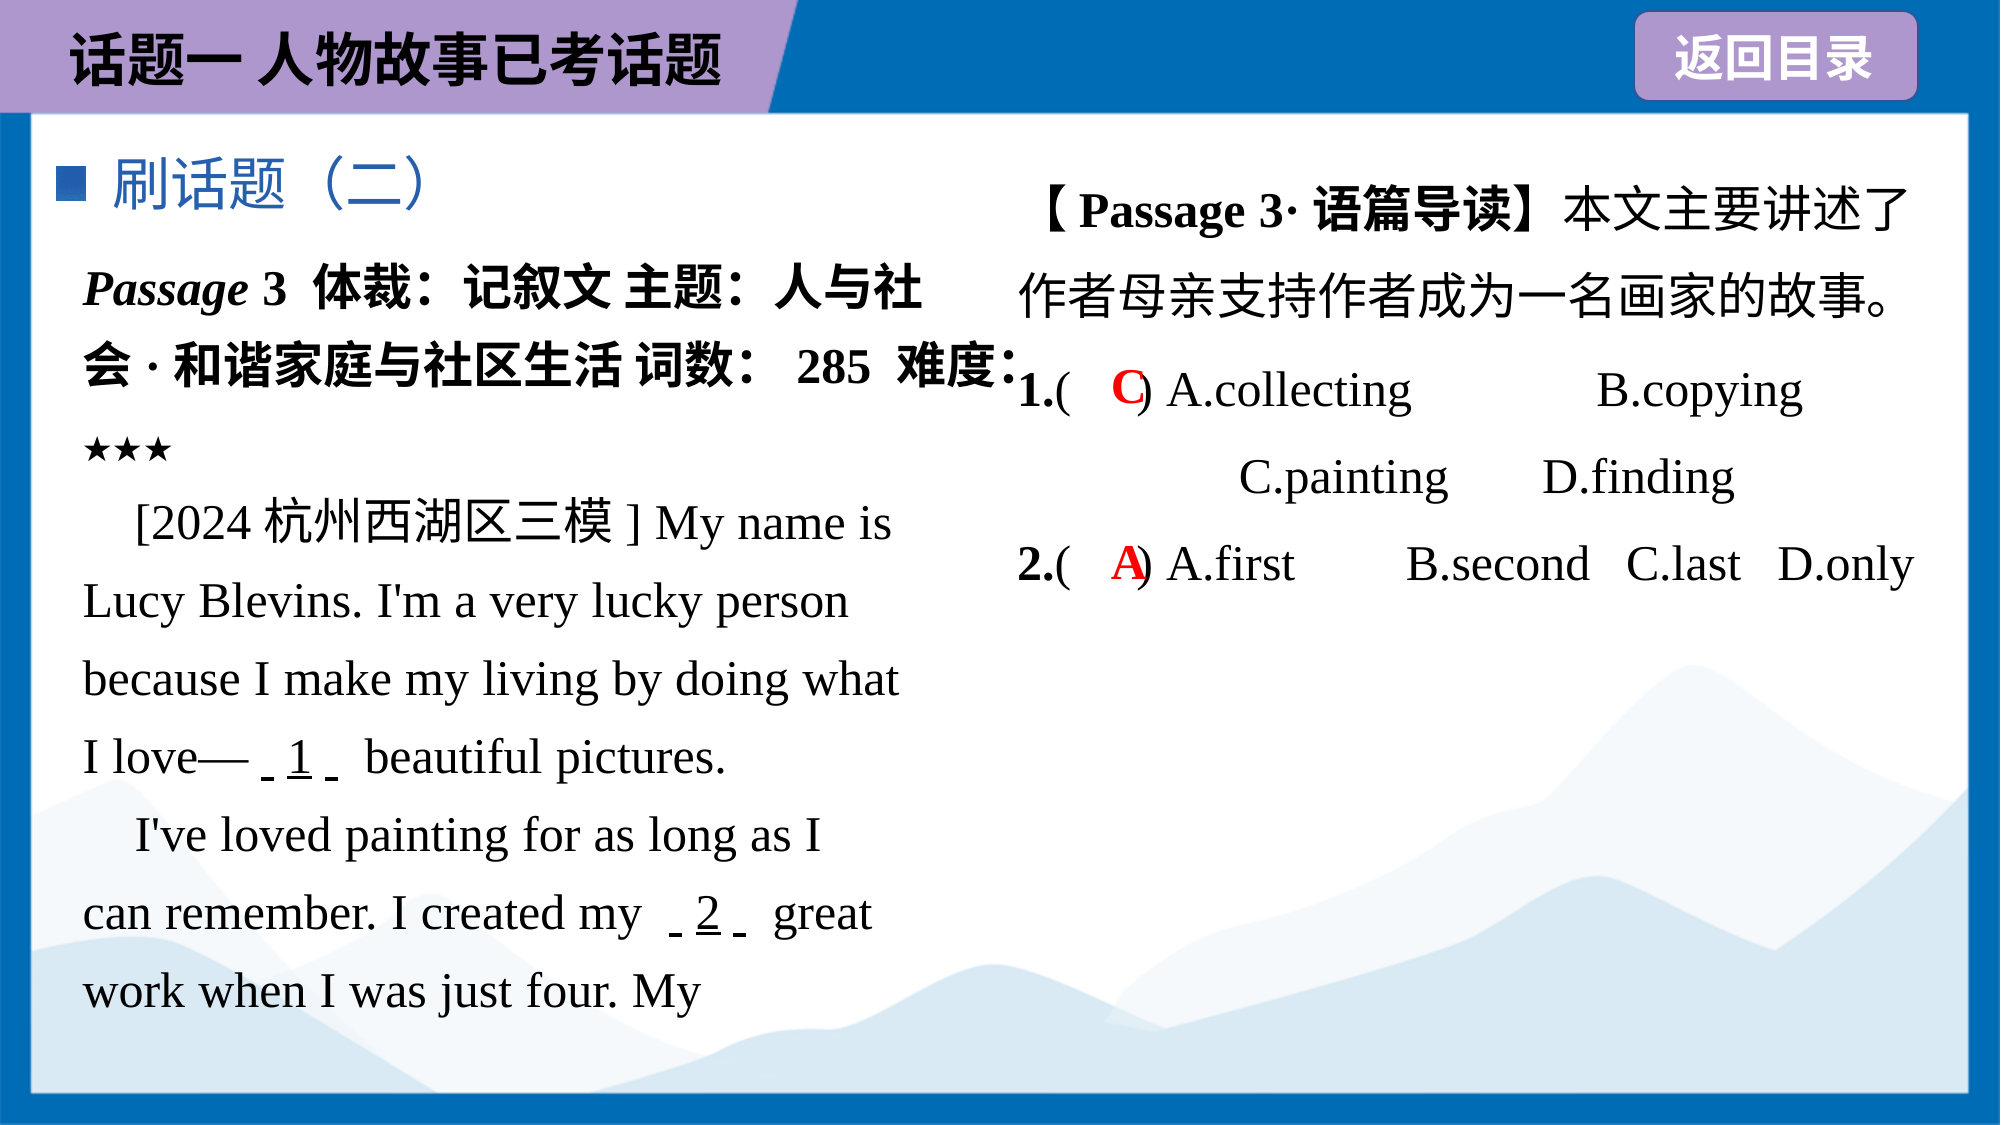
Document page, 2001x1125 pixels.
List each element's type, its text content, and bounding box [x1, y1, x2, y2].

text_box 1.( ) A.collecting B.copying C.painting D.finding [1016, 326, 1919, 494]
text_box C [1092, 326, 1165, 405]
text_box Passage 3 体裁：记叙文 主题：人与社 会·和谐家庭与社区生活 词数：285 难度： ★★★ [2024杭州西湖区三模] My name is Lucy Blevins. I'm a very lucky person because I make my living by doing what I love—. .1. . beautiful pictures. I've loved painting for as long as I can remember. I created my . .2. . great work when I was just four. My [82, 237, 984, 1028]
text_box 【Passage 3·语篇导读】本文主要讲述了 作者母亲支持作者成为一名画家的故事。 [1016, 147, 1919, 315]
text_box 2.( ) A.first B.second C.last D.only [1016, 503, 1919, 582]
text_box 刷话题（二） [112, 146, 1917, 217]
picture [0, 0, 2000, 1125]
text_box A [1092, 501, 1165, 581]
